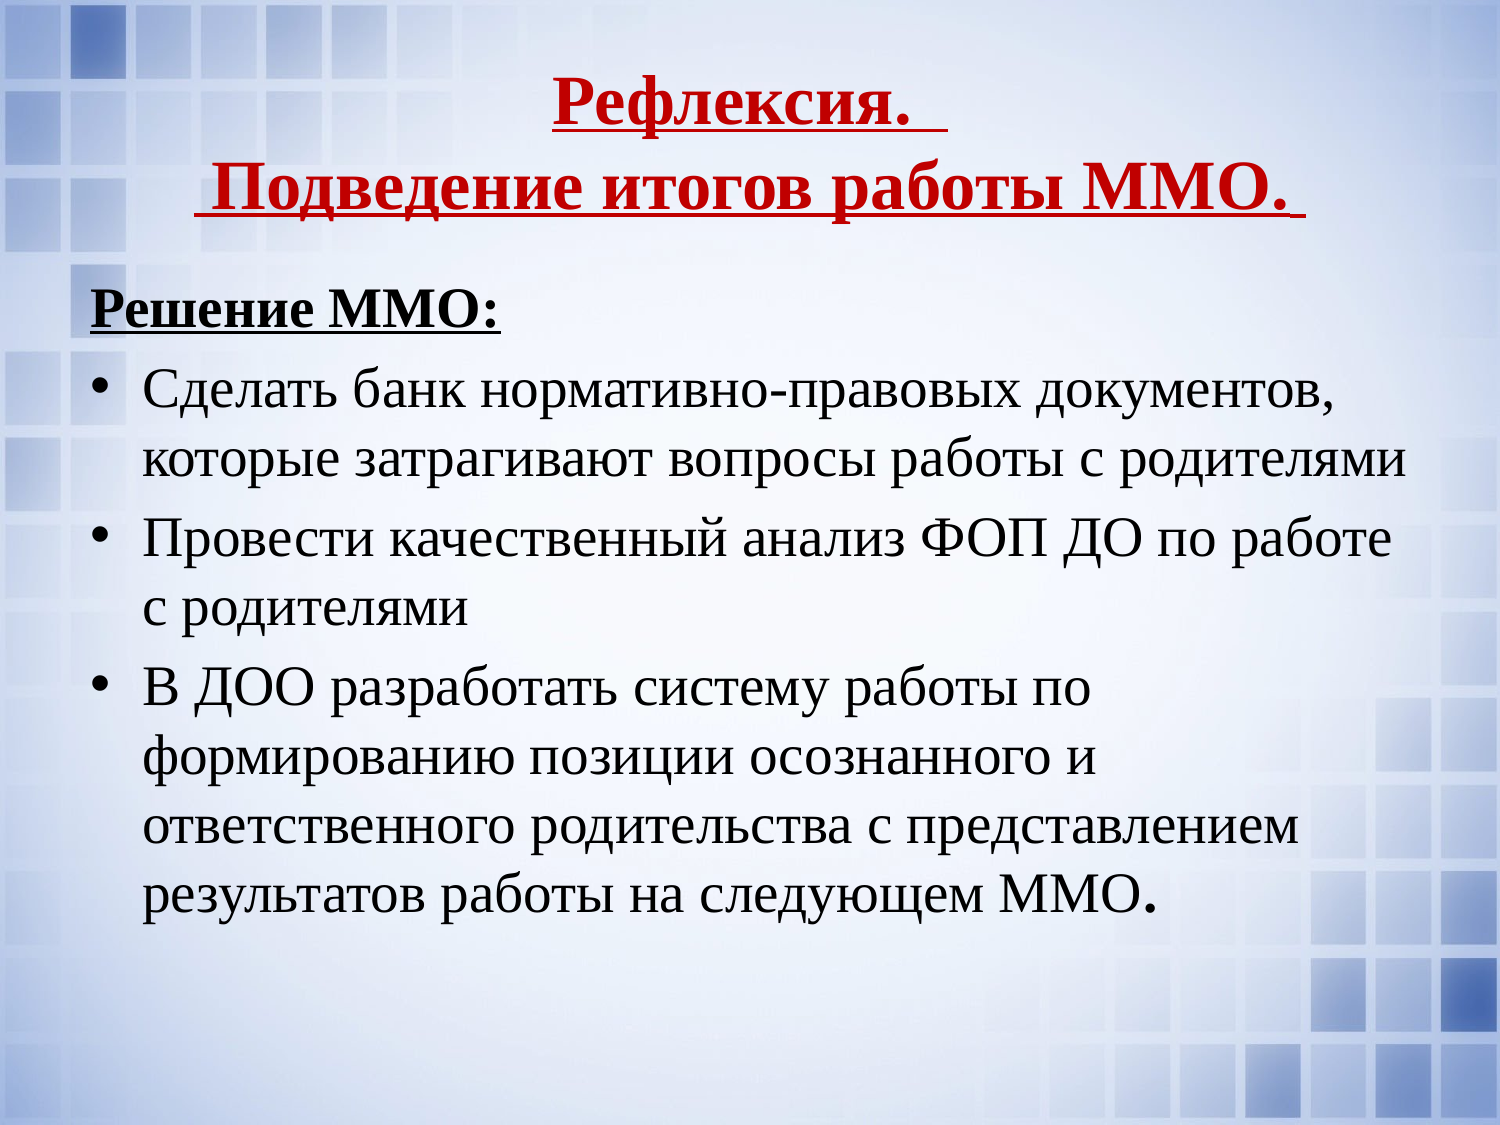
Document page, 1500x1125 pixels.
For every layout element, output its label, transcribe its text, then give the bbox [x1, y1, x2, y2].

list Решение ММО: Сделать банк нормативно-правовых документов, которые затрагивают вопросы работы с родителями Провести качественный анализ ФОП ДО по работе с родителями В ДОО разработать систему работы по формированию позиции осознанного и ответственного родительства с представлением результатов работы на следующем ММО. [75, 262, 1425, 1005]
picture [0, 0, 1500, 1125]
title Рефлексия. Подведение итогов работы ММО. [75, 45, 1425, 233]
